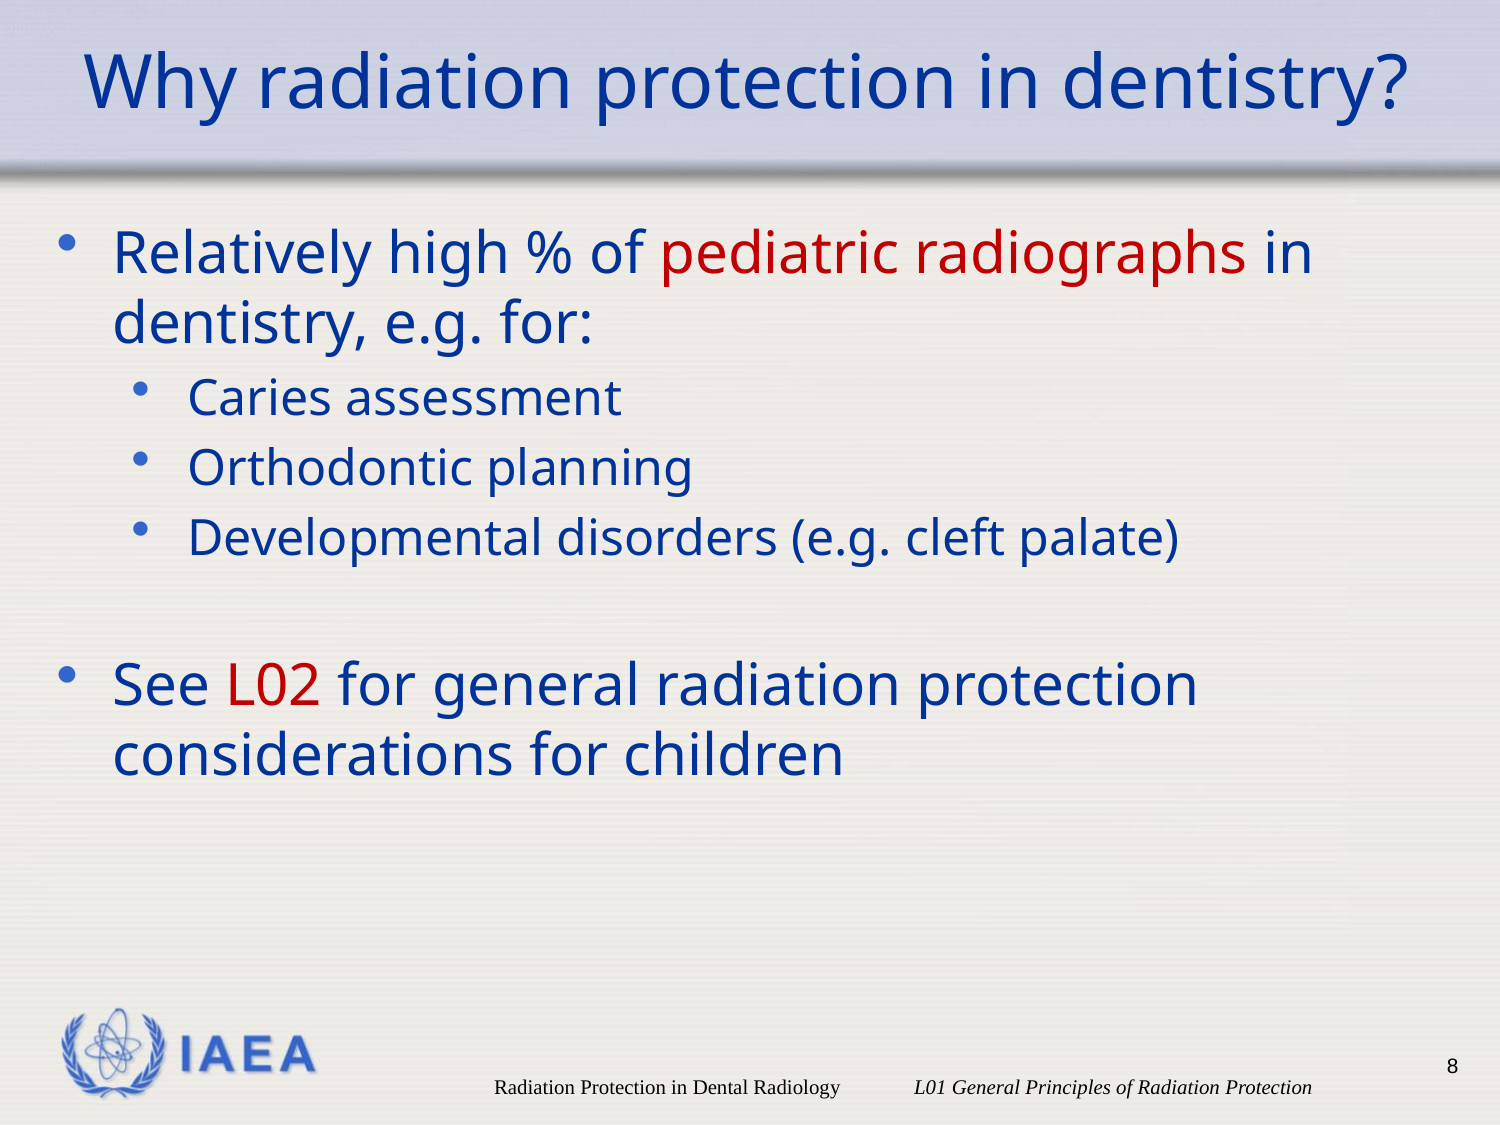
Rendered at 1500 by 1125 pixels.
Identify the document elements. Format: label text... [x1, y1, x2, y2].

title Why radiation protection in dentistry? [46, 15, 1447, 142]
text_box Relatively high % of pediatric radiographs in dentistry, e.g. for: Caries assessment Orthodontic planning Developmental disorders (e.g. cleft palate) See L02 for general radiation protection considerations for children [41, 208, 1412, 883]
text_box Radiation Protection in Dental Radiology L01 General Principles of Radiation Protection [454, 1065, 1353, 1106]
slide_number 8 [1389, 1044, 1474, 1093]
picture [0, 0, 1500, 1125]
